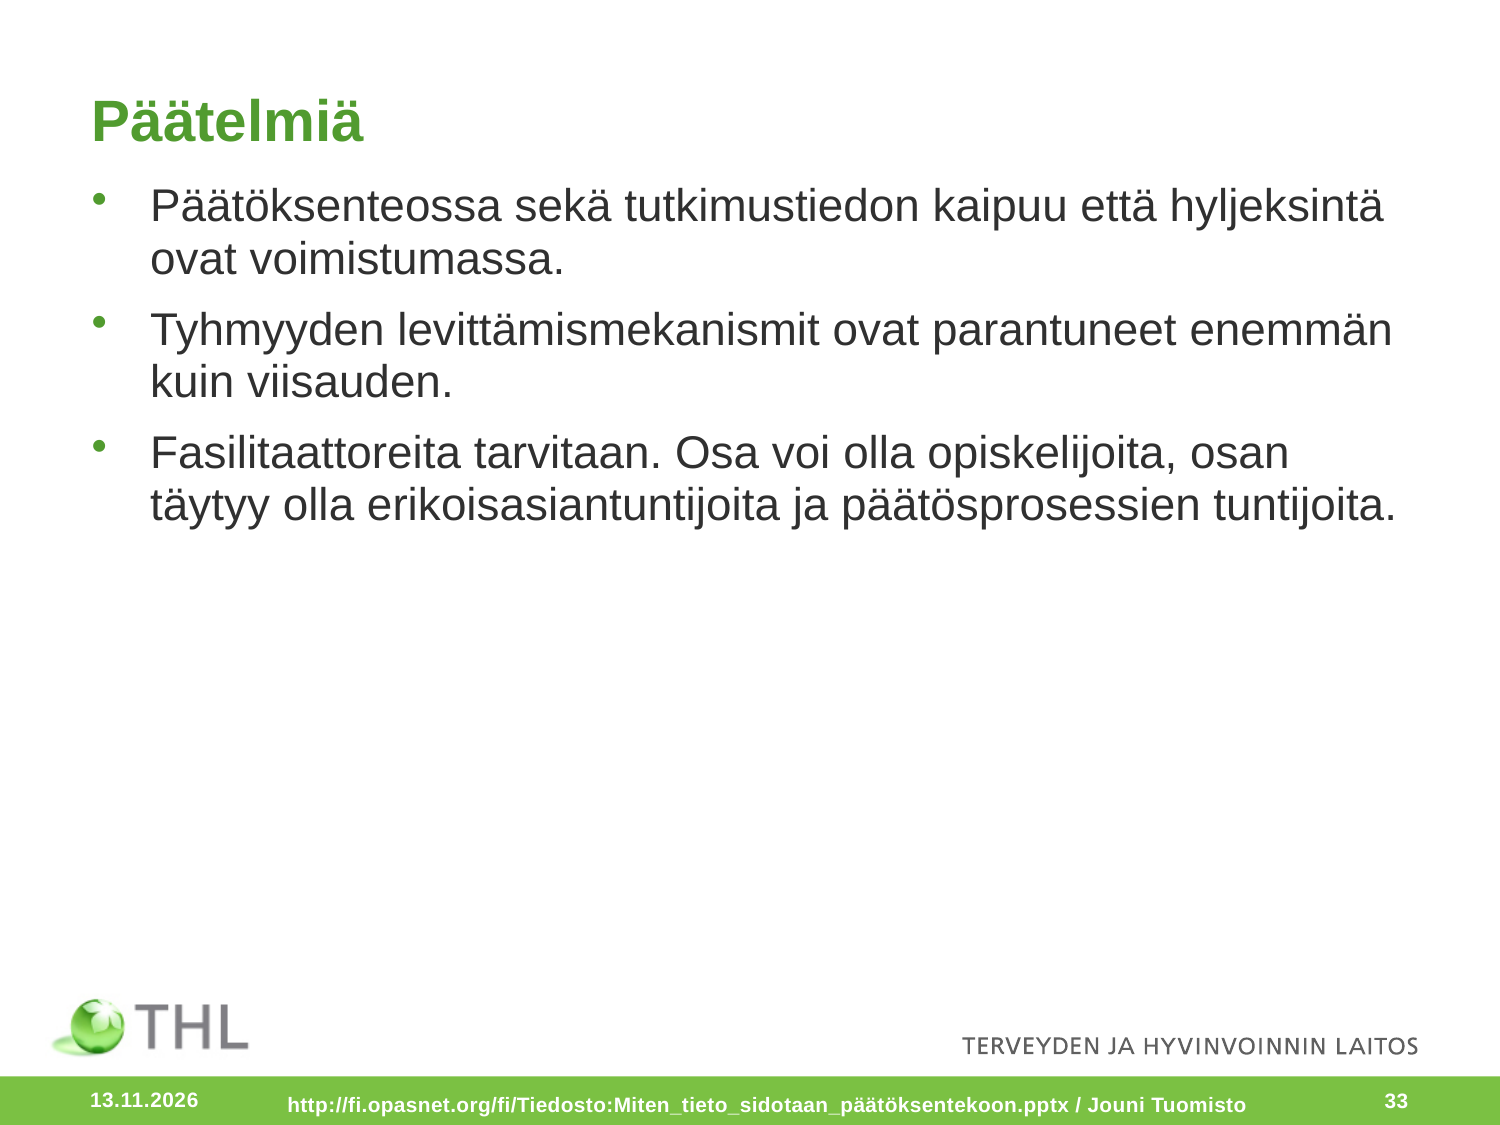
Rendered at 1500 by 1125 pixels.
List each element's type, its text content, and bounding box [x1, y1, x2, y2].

list Päätöksenteossa sekä tutkimustiedon kaipuu että hyljeksintä ovat voimistumassa. Tyhmyyden levittämismekanismit ovat parantuneet enemmän kuin viisauden. Fasilitaattoreita tarvitaan. Osa voi olla opiskelijoita, osan täytyy olla erikoisasiantuntijoita ja päätösprosessien tuntijoita. [76, 172, 1426, 988]
slide_number 33 [1245, 1082, 1424, 1118]
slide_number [74, 1080, 255, 1118]
title Päätelmiä [76, 42, 1424, 162]
footer http://fi.opasnet.org/fi/Tiedosto:Miten_tieto_sidotaan_päätöksentekoon.pptx / Jouni Tuomisto [253, 1082, 1282, 1125]
picture [24, 983, 275, 1067]
